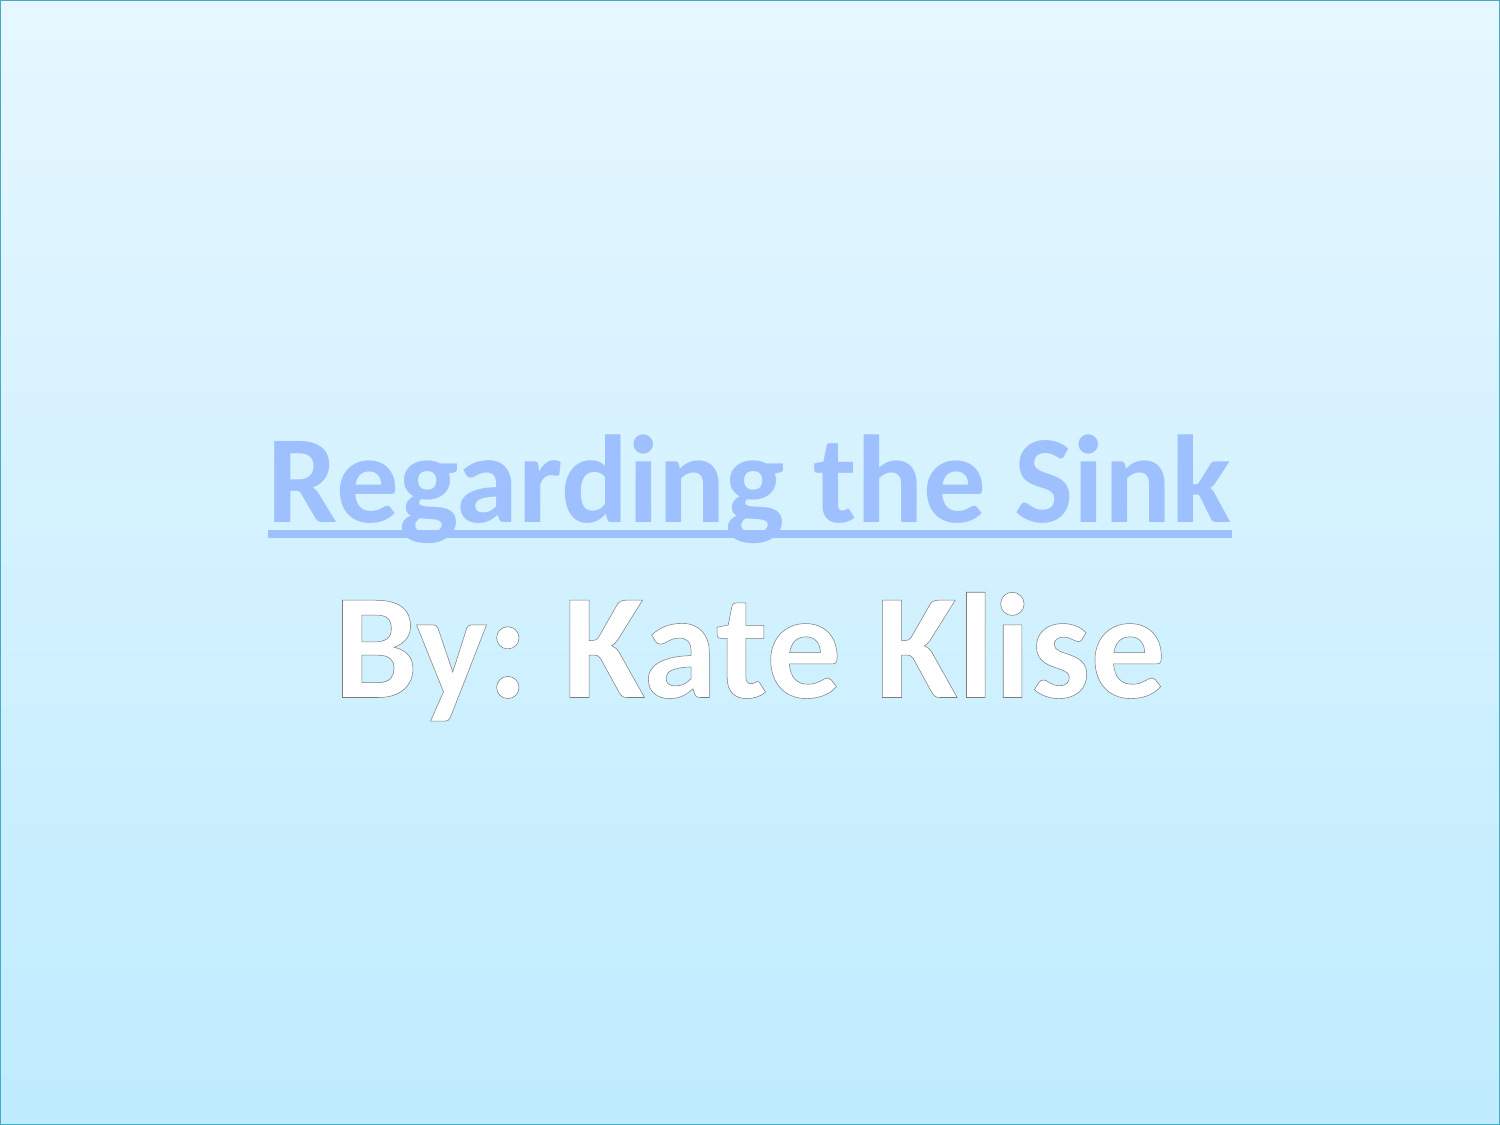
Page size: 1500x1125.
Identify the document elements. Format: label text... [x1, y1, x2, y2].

title Regarding the Sink By: Kate Klise [0, 0, 1500, 1125]
